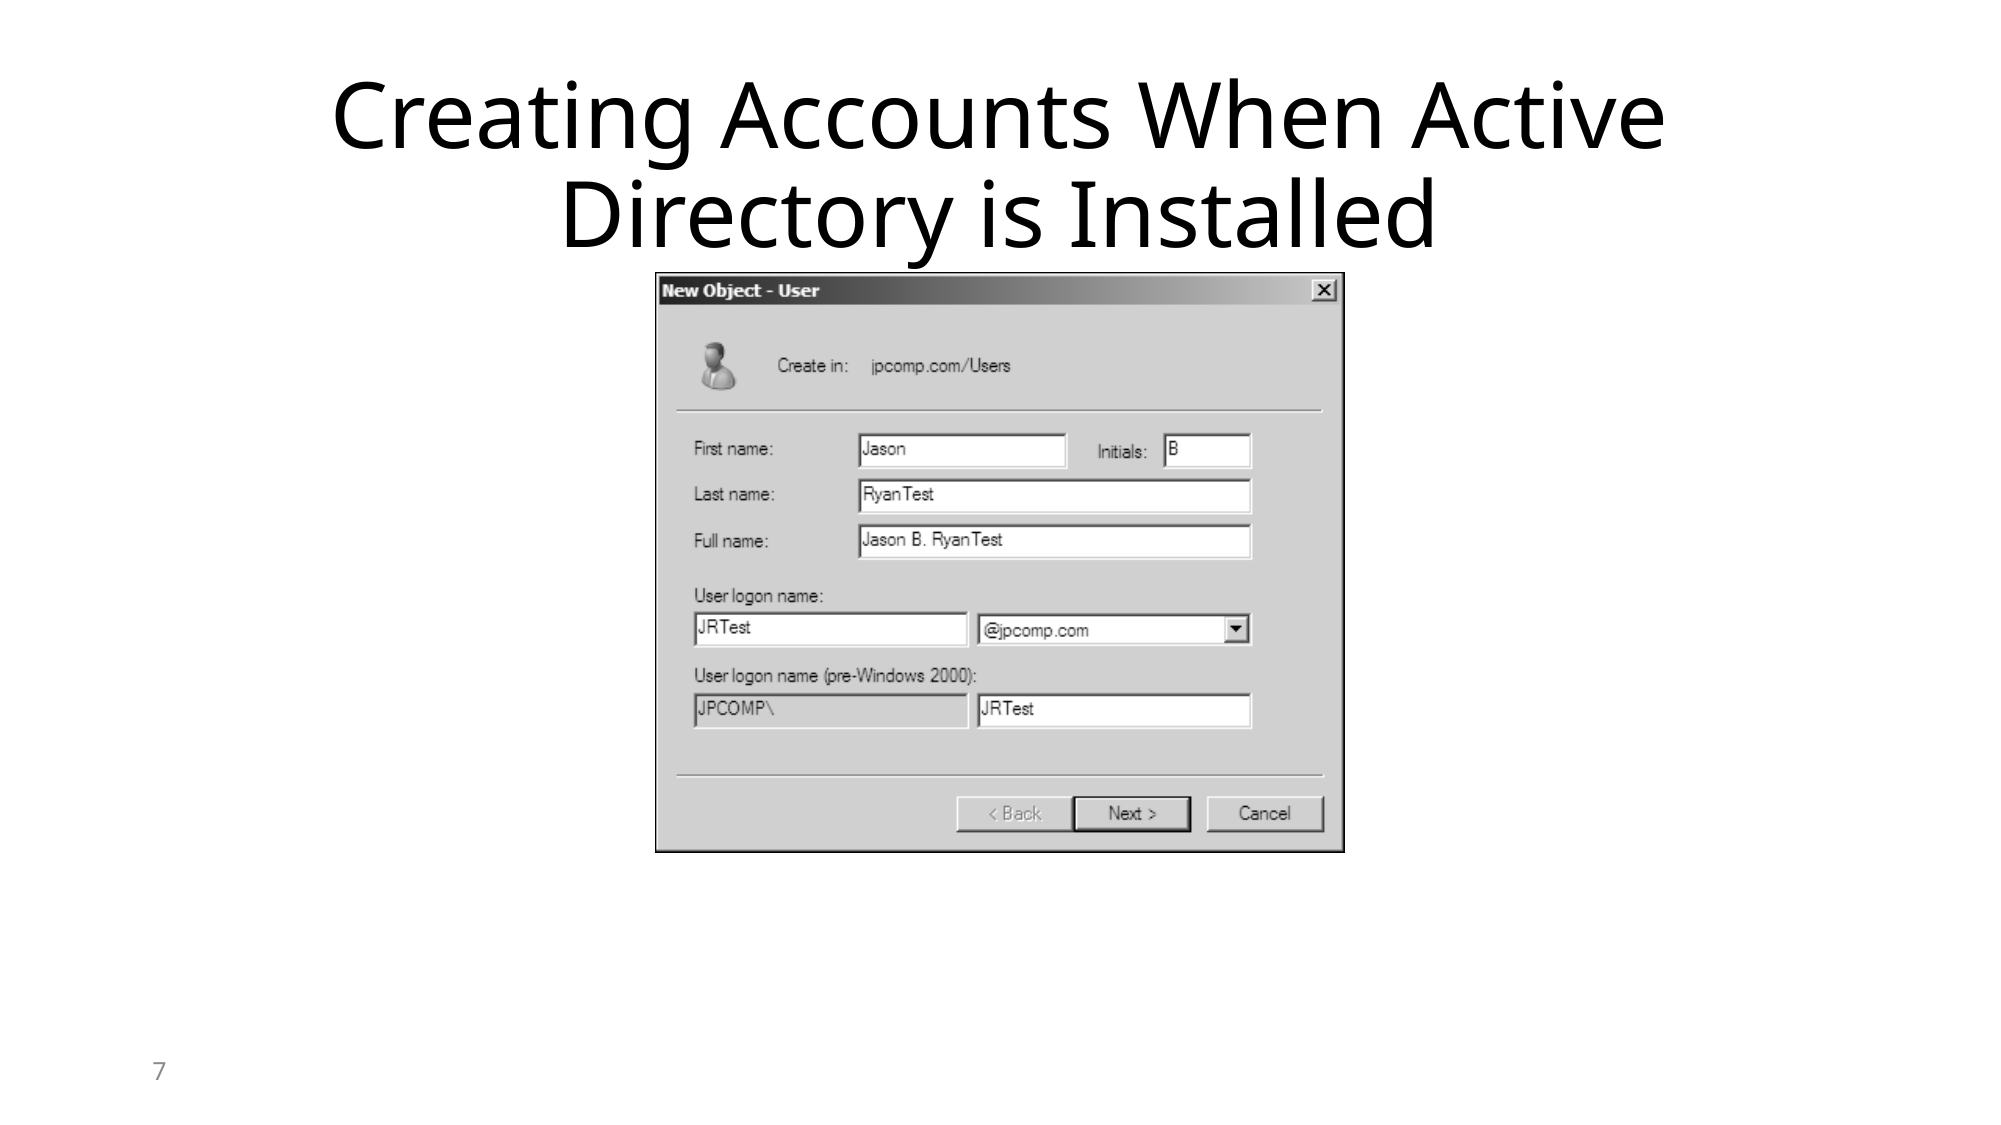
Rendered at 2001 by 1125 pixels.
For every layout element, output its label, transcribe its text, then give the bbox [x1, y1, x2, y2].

slide_number 7 [137, 1042, 588, 1103]
picture [655, 272, 1345, 853]
title Creating Accounts When Active Directory is Installed [137, 59, 1863, 278]
